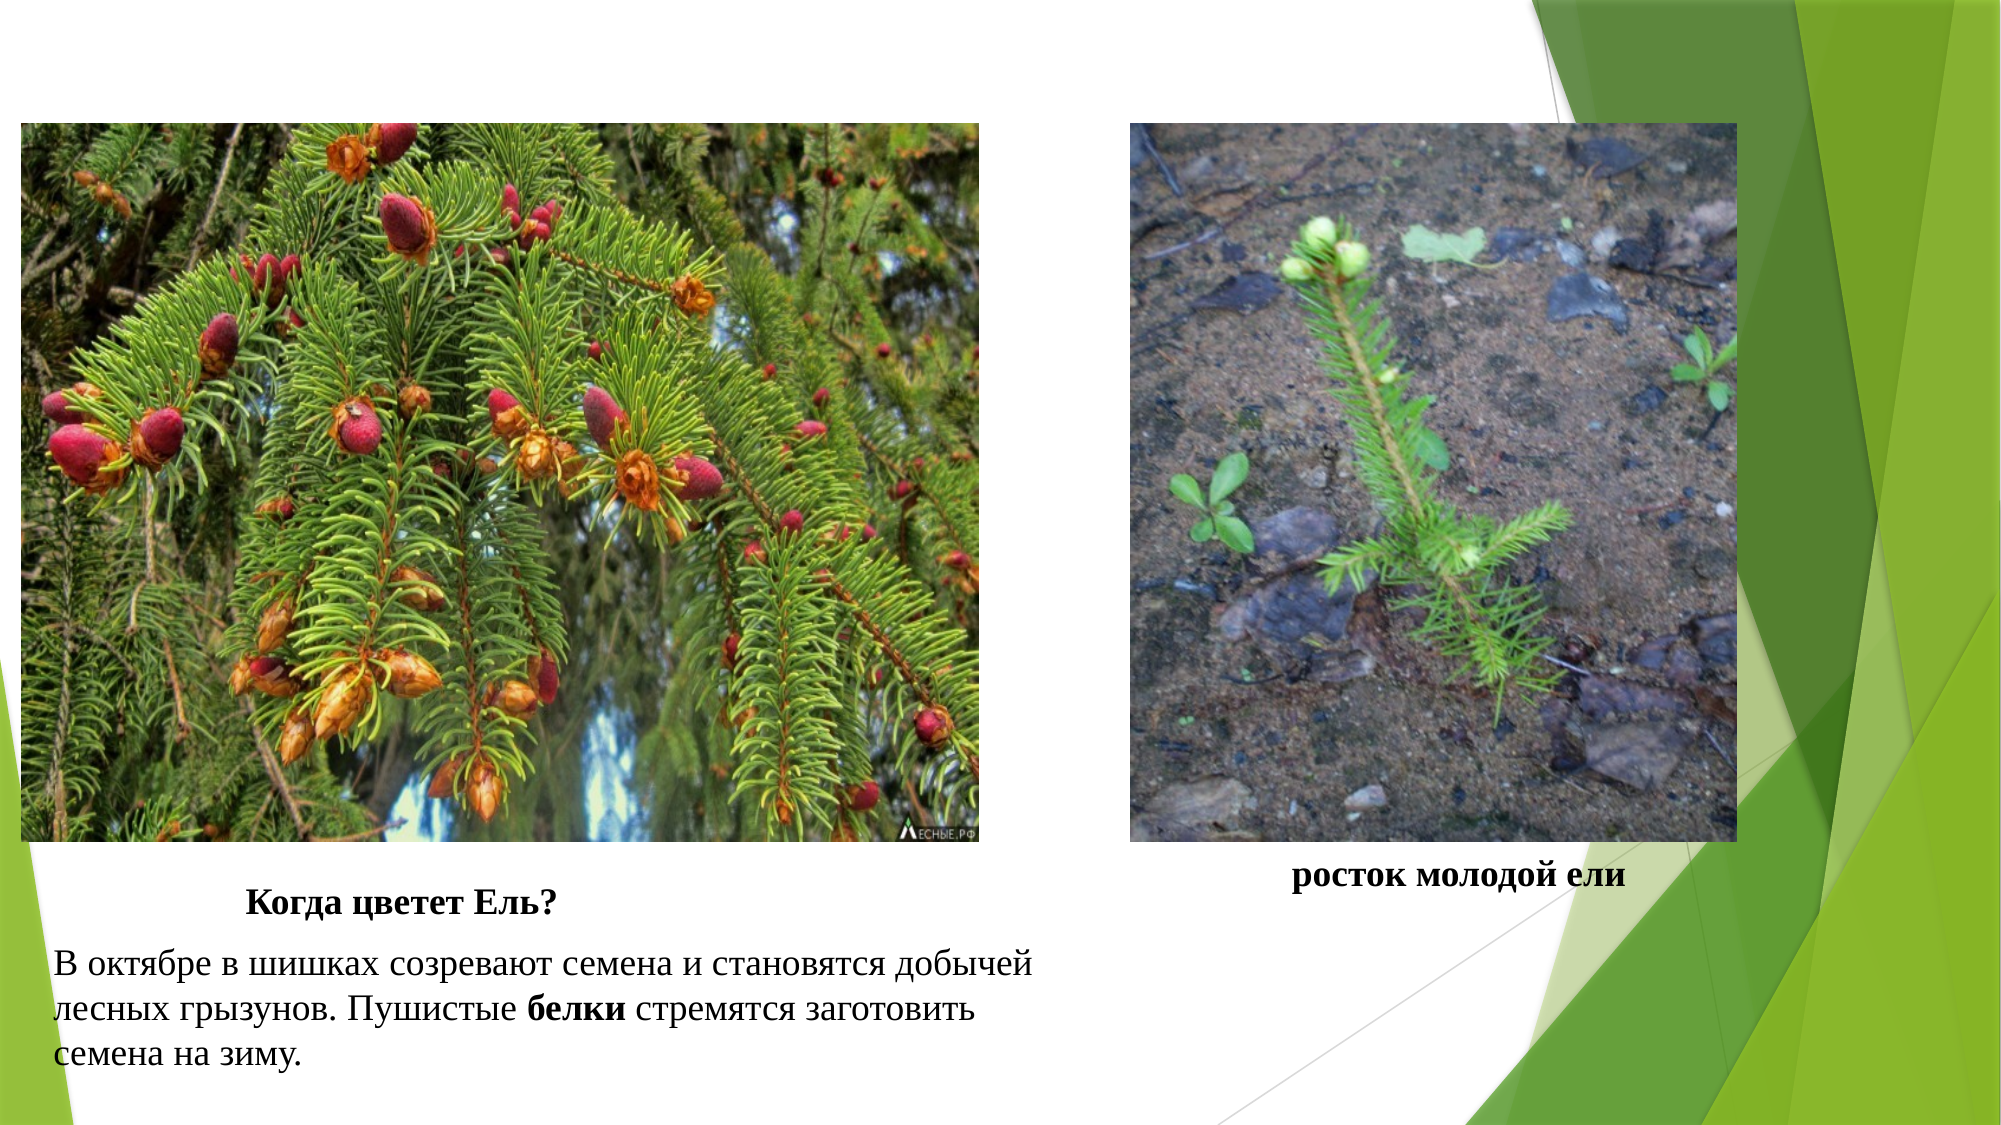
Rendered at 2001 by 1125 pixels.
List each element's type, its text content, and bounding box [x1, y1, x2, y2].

picture [1129, 122, 1737, 842]
text_box В октябре в шишках созревают семена и становятся добычей лесных грызунов. Пушистые белки стремятся заготовить семена на зиму. [38, 930, 1050, 1080]
picture [21, 122, 979, 842]
text_box Когда цветет Ель? [230, 869, 574, 930]
text_box росток молодой ели [1277, 850, 1641, 901]
